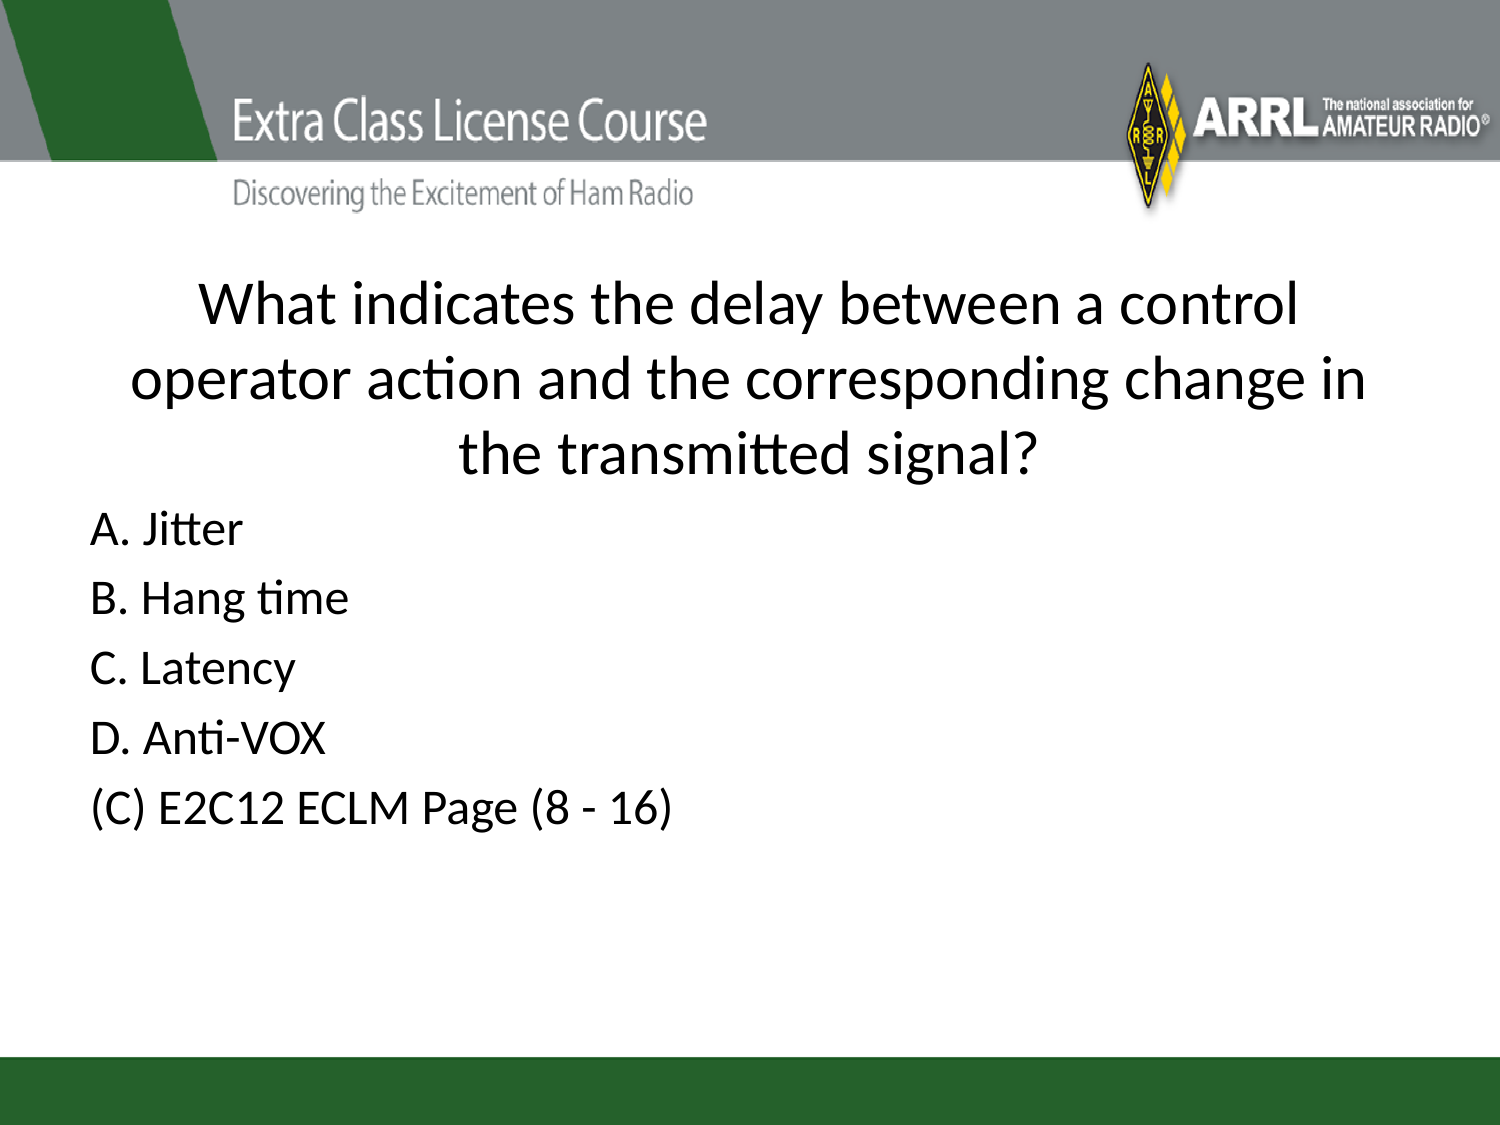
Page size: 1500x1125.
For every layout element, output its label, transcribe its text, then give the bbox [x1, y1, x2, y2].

picture [0, 0, 1500, 1125]
title What indicates the delay between a control operator action and the corresponding change in the transmitted signal? [75, 254, 1425, 435]
list A. Jitter B. Hang time C. Latency D. Anti-VOX (C) E2C12 ECLM Page (8 - 16) [75, 487, 1425, 1005]
